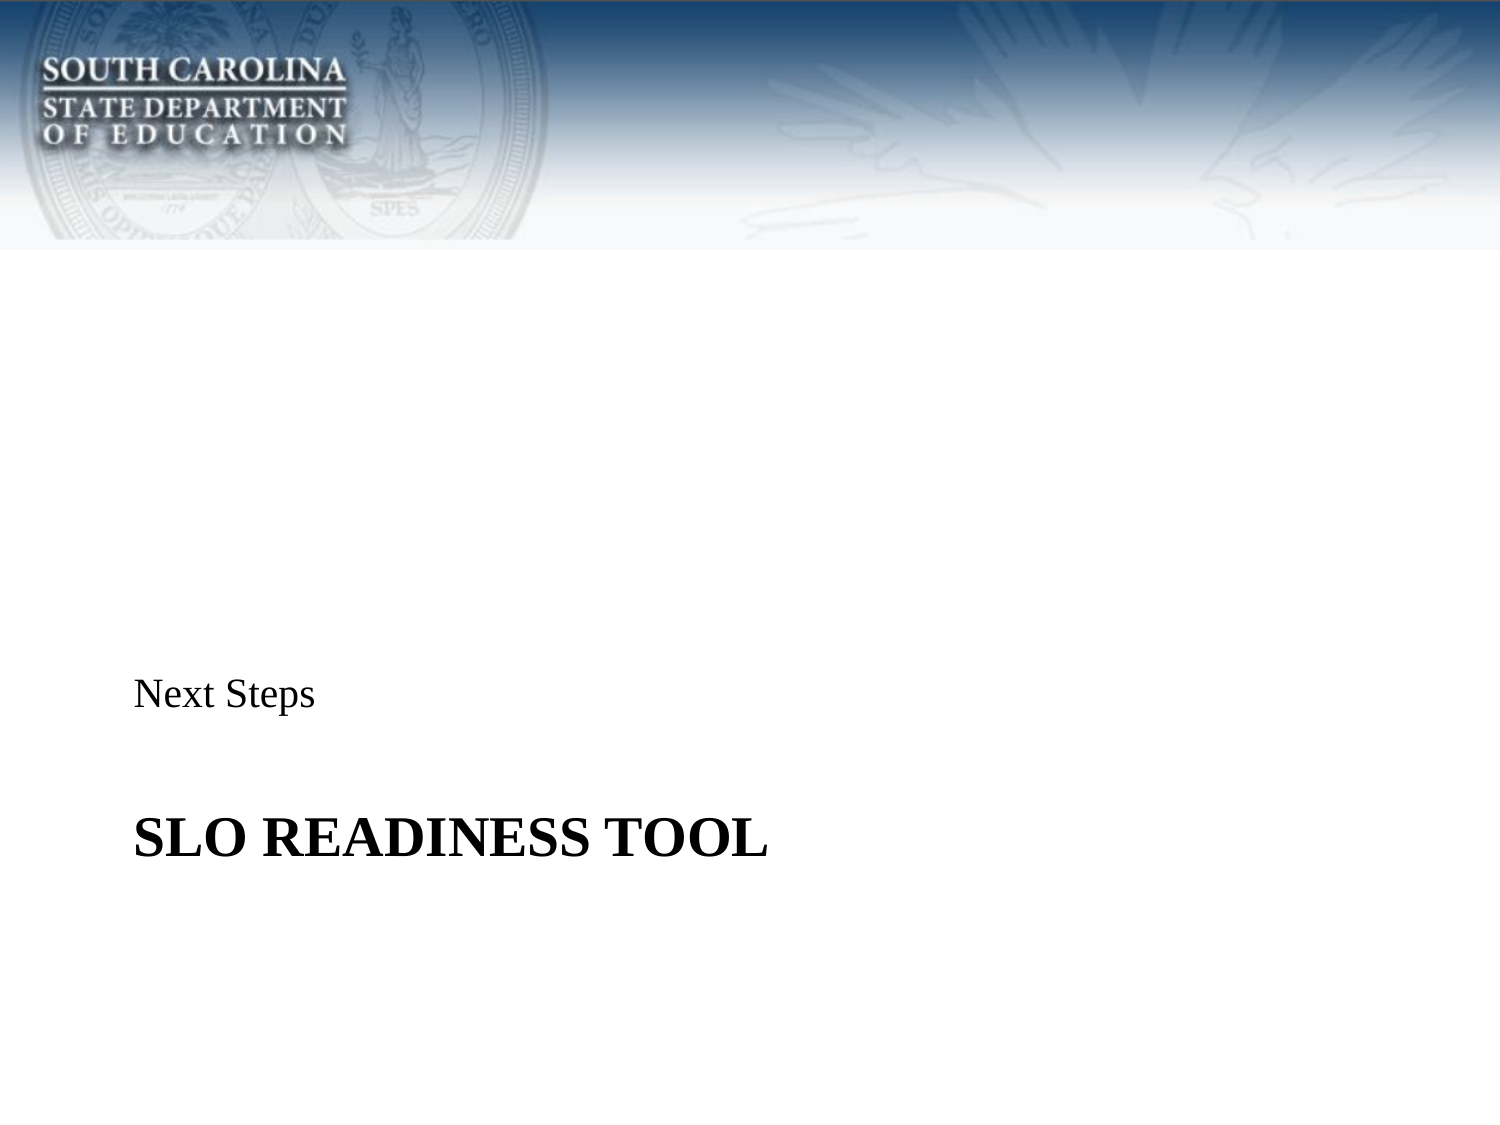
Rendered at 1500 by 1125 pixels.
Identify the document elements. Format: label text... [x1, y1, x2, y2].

title SLO Readiness tool [118, 723, 1394, 947]
list Next Steps [118, 476, 1394, 723]
picture [0, 0, 1500, 1125]
